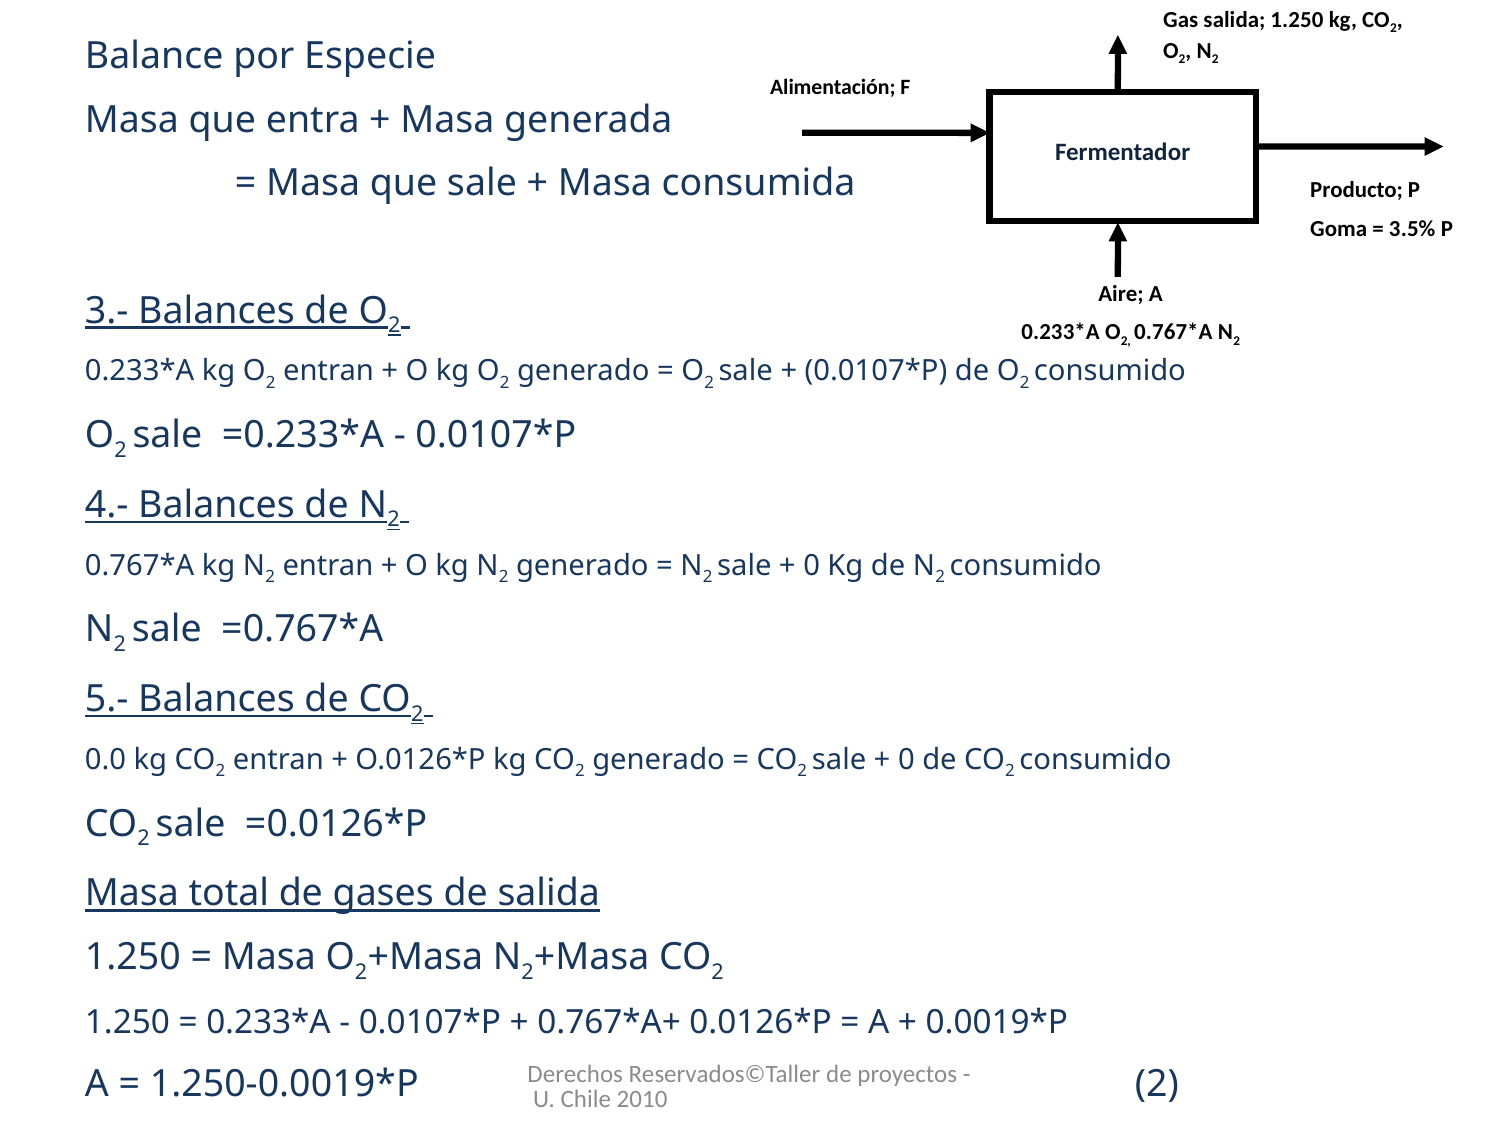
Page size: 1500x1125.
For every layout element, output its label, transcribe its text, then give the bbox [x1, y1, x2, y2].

text_box Balance por Especie Masa que entra + Masa generada = Masa que sale + Masa consumida 3.- Balances de O2 0.233*A kg O2 entran + O kg O2 generado = O2 sale + (0.0107*P) de O2 consumido O2 sale =0.233*A - 0.0107*P 4.- Balances de N2 0.767*A kg N2 entran + O kg N2 generado = N2 sale + 0 Kg de N2 consumido N2 sale =0.767*A 5.- Balances de CO2 0.0 kg CO2 entran + O.0126*P kg CO2 generado = CO2 sale + 0 de CO2 consumido CO2 sale =0.0126*P Masa total de gases de salida 1.250 = Masa O2+Masa N2+Masa CO2 1.250 = 0.233*A - 0.0107*P + 0.767*A+ 0.0126*P = A + 0.0019*P A = 1.250-0.0019*P (2) [70, 23, 1500, 1125]
footer Derechos Reservados©Taller de proyectos - U. Chile 2010 [512, 1042, 988, 1103]
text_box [773, 0, 1500, 396]
